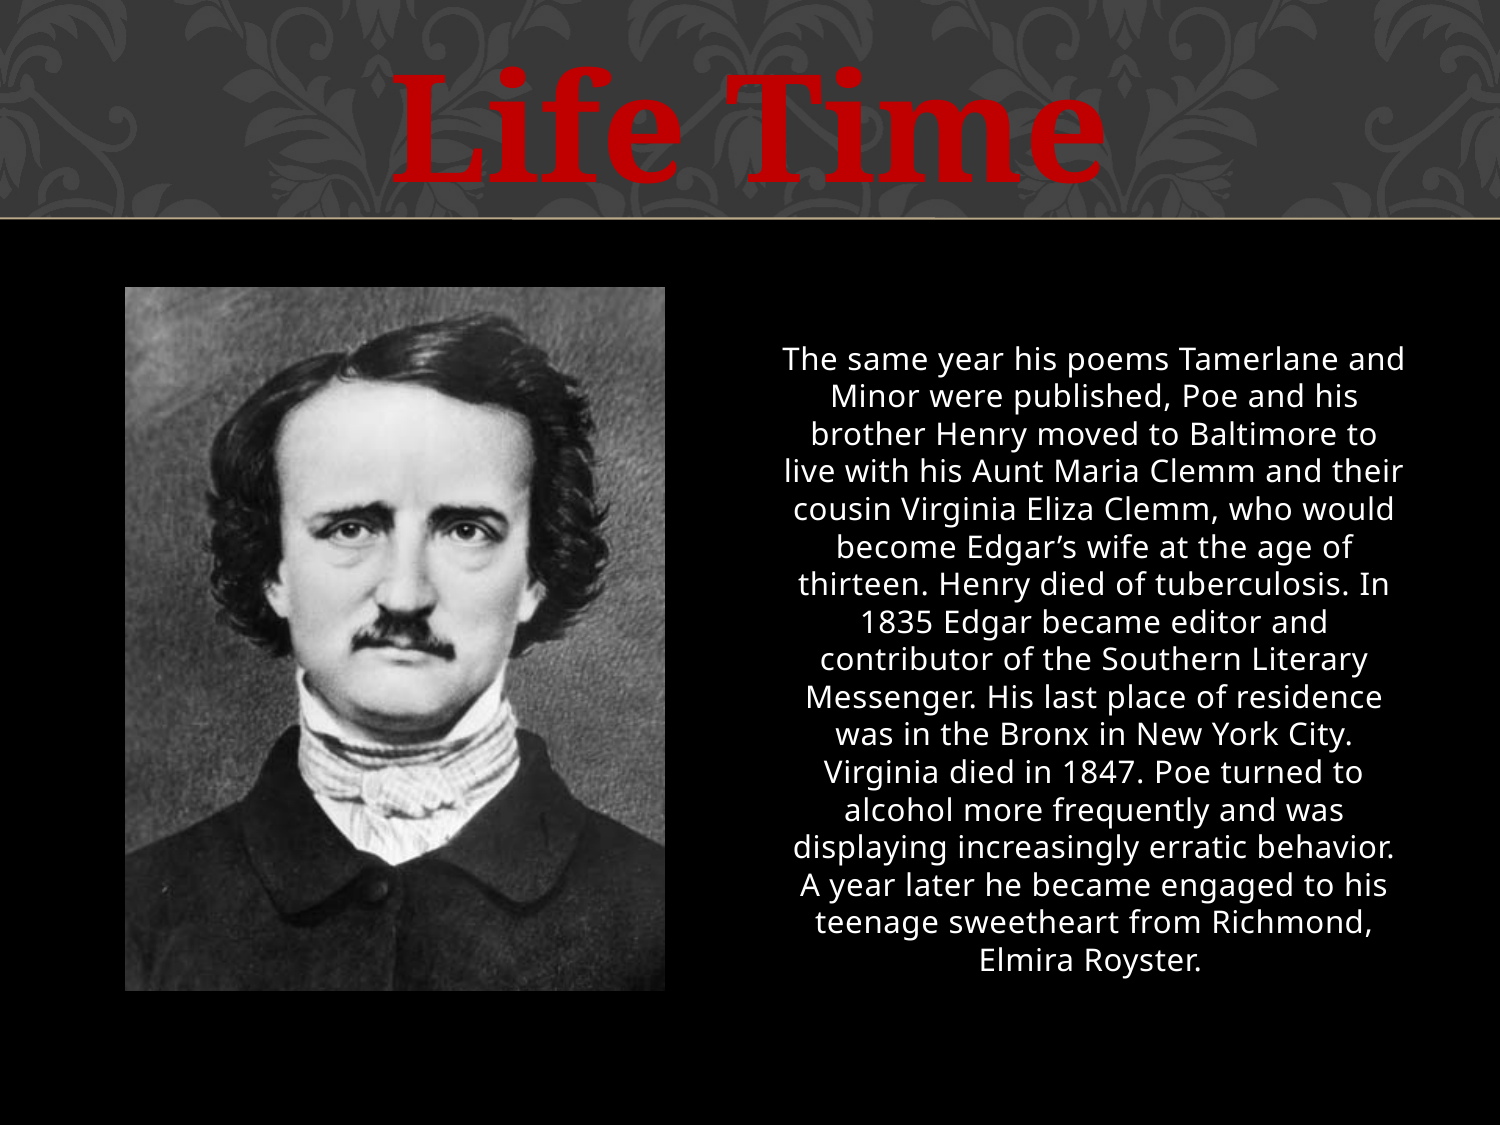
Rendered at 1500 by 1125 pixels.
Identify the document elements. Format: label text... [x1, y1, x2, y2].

list The same year his poems Tamerlane and Minor were published, Poe and his brother Henry moved to Baltimore to live with his Aunt Maria Clemm and their cousin Virginia Eliza Clemm, who would become Edgar’s wife at the age of thirteen. Henry died of tuberculosis. In 1835 Edgar became editor and contributor of the Southern Literary Messenger. His last place of residence was in the Bronx in New York City. Virginia died in 1847. Poe turned to alcohol more frequently and was displaying increasingly erratic behavior. A year later he became engaged to his teenage sweetheart from Richmond, Elmira Royster. [765, 331, 1425, 989]
picture [124, 287, 665, 991]
text_box Life Time [374, 24, 1126, 220]
